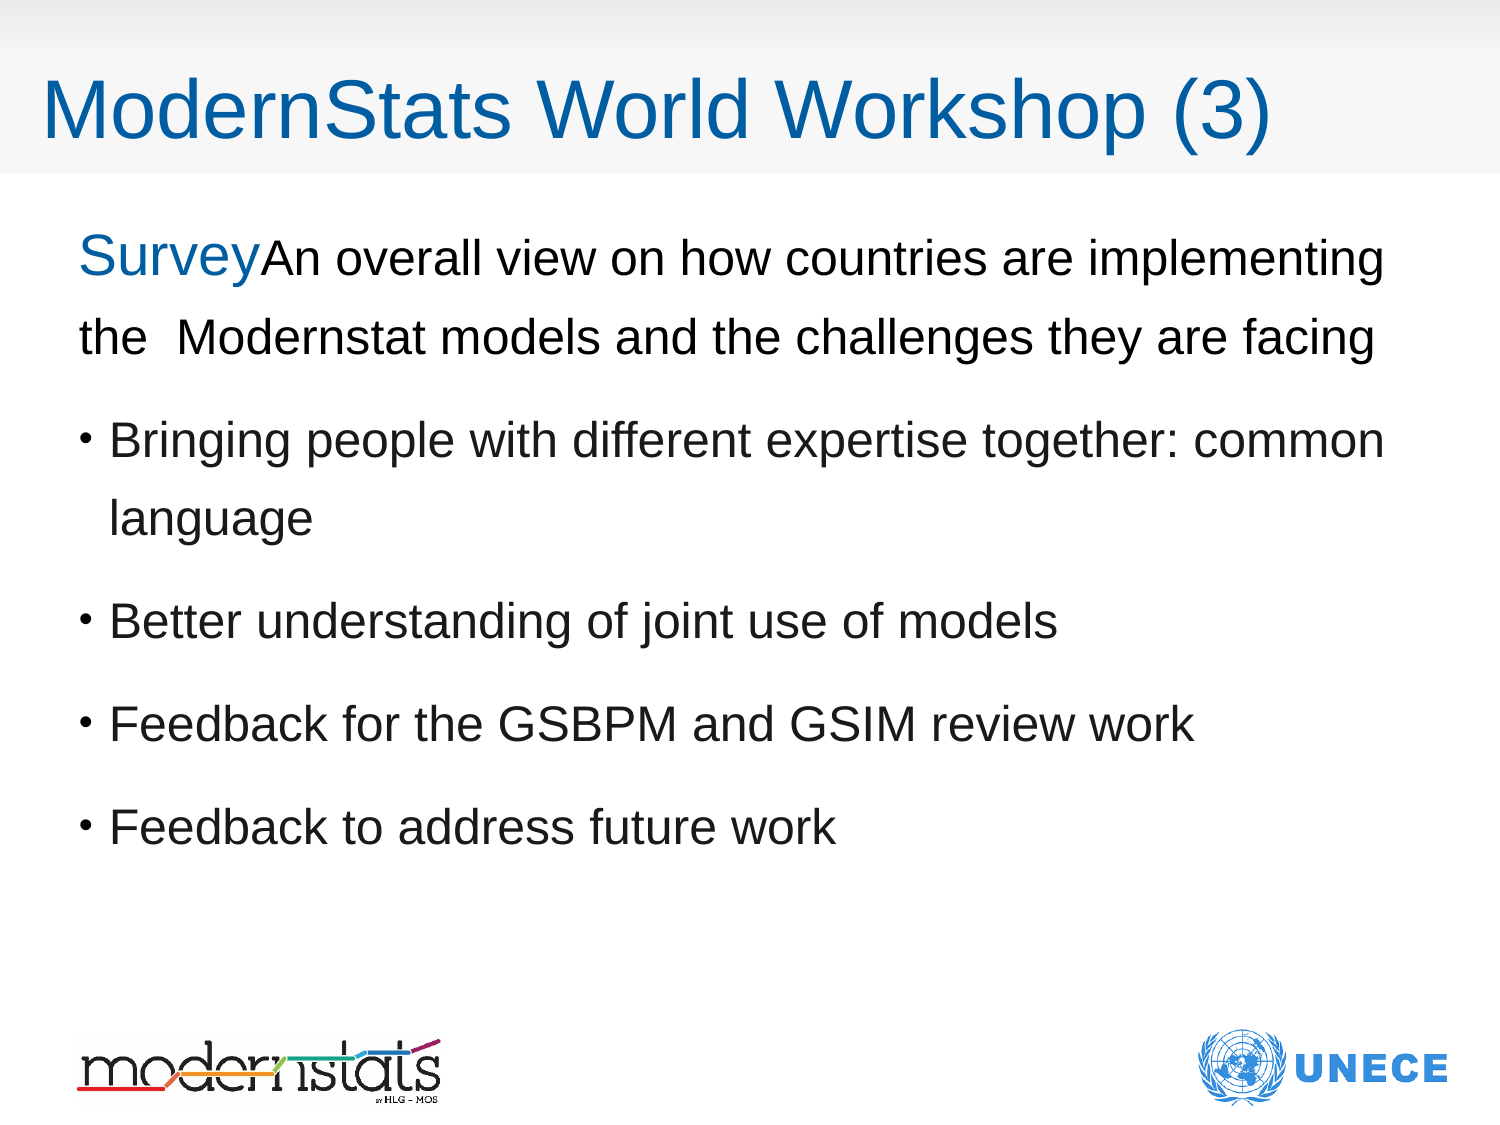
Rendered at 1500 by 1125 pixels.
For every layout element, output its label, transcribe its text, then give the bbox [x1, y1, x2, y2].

picture [1198, 1029, 1447, 1106]
title ModernStats World Workshop (3) [41, 33, 1459, 157]
list SurveyAn overall view on how countries are implementing the Modernstat models and the challenges they are facing Bringing people with different expertise together: common language Better understanding of joint use of models Feedback for the GSBPM and GSIM review work Feedback to address future work [41, 196, 1459, 993]
picture [76, 1034, 441, 1106]
